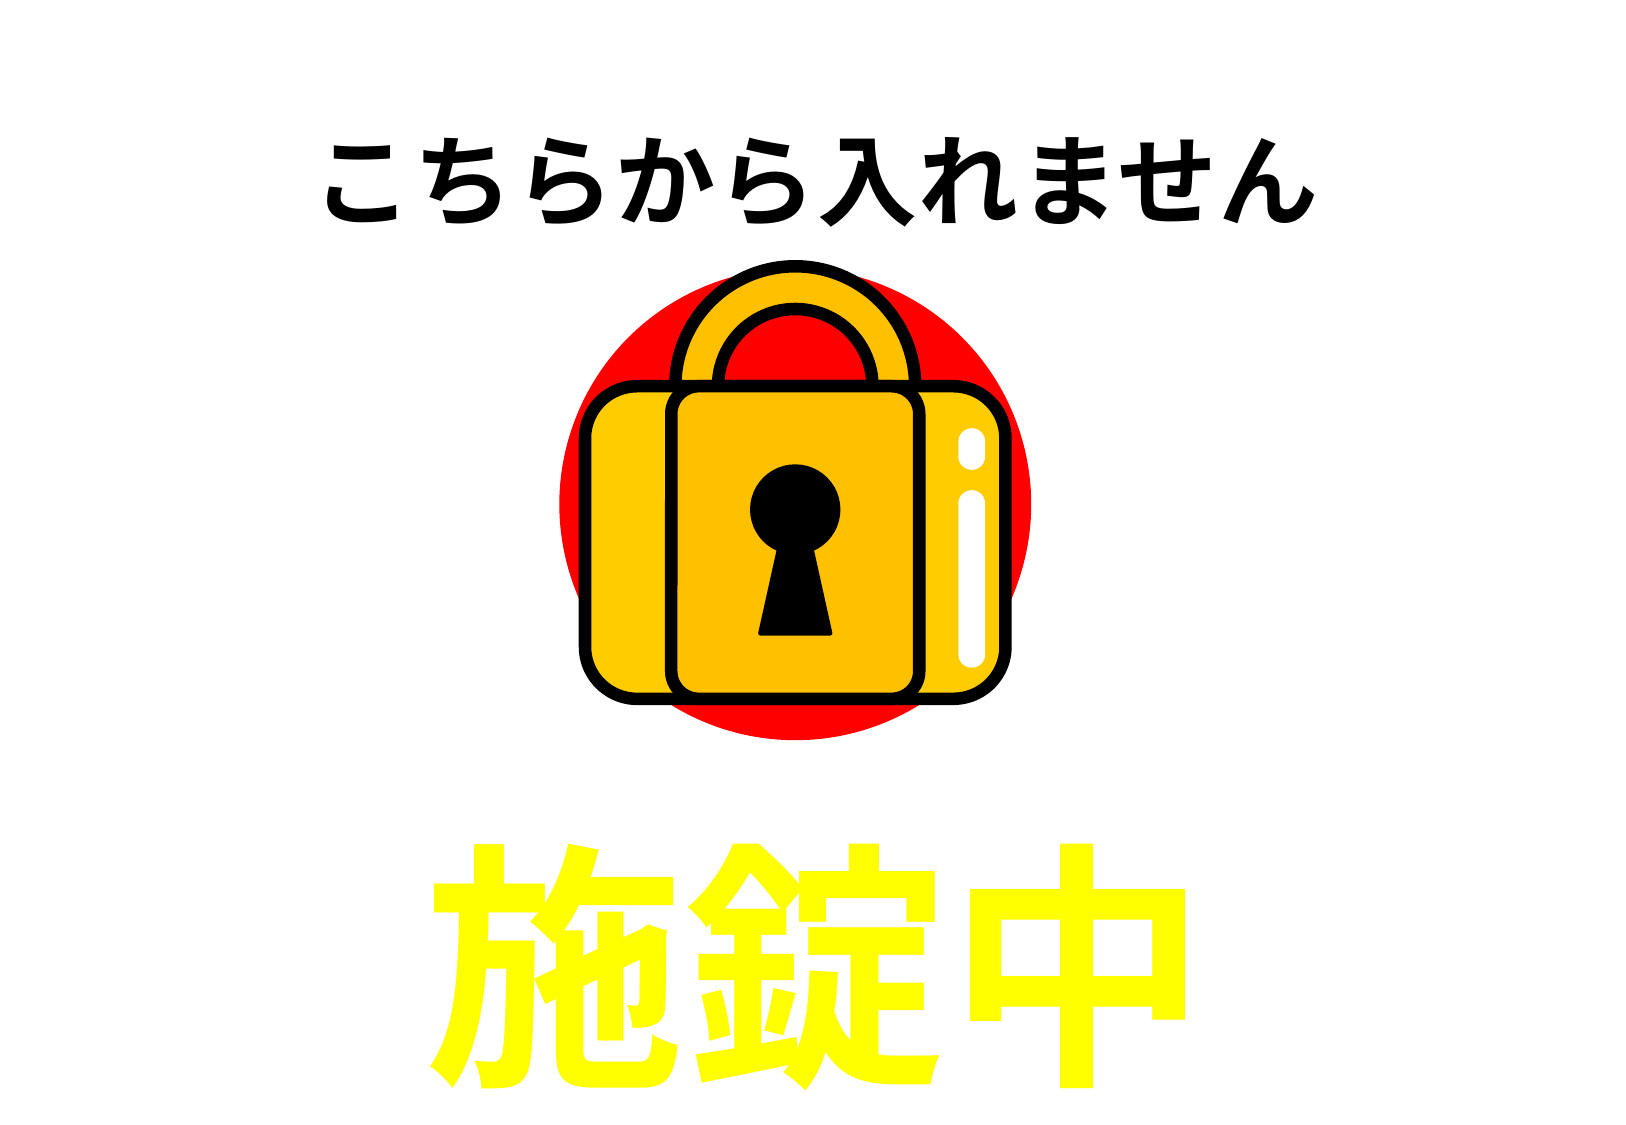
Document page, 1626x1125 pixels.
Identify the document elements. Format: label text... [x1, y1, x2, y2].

text_box 施錠中 [37, 797, 1595, 1125]
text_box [559, 266, 1032, 741]
text_box こちらから入れません [44, 111, 1588, 246]
